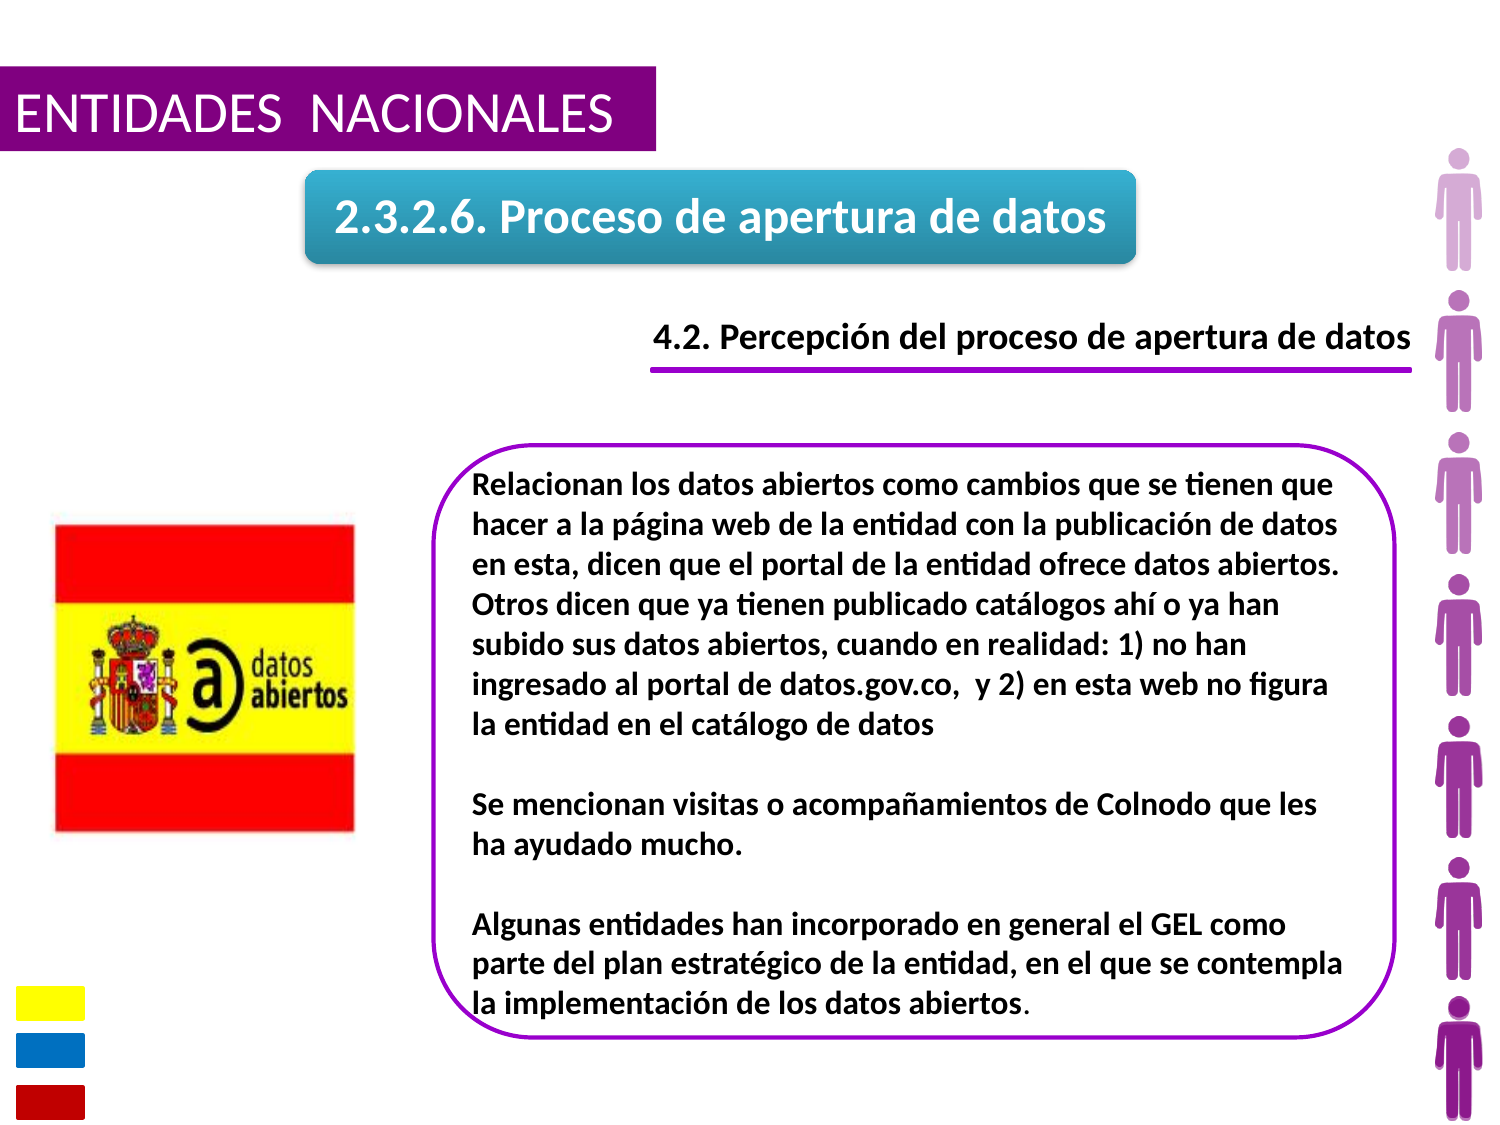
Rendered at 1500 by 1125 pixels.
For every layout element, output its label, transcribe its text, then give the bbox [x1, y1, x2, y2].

text_box [1366, 471, 1397, 1012]
text_box ENTIDADES NACIONALES [0, 66, 657, 152]
text_box [16, 1033, 85, 1068]
picture [0, 480, 411, 880]
picture [1434, 857, 1482, 980]
text_box [16, 986, 85, 1021]
picture [1434, 290, 1482, 413]
picture [1434, 573, 1482, 696]
text_box Relacionan los datos abiertos como cambios que se tienen que hacer a la página web de la entidad con la publicación de datos en esta, dicen que el portal de la entidad ofrece datos abiertos. Otros dicen que ya tienen publicado catálogos ahí o ya han subido sus datos abiertos, cuando en realidad: 1) no han ingresado al portal de datos.gov.co, y 2) en esta web no figura la entidad en el catálogo de datos Se mencionan visitas o acompañamientos de Colnodo que les ha ayudado mucho. Algunas entidades han incorporado en general el GEL como parte del plan estratégico de la entidad, en el que se contempla la implementación de los datos abiertos. [457, 455, 1366, 1029]
picture [1434, 715, 1483, 838]
text_box [650, 367, 1412, 373]
picture [1434, 432, 1482, 555]
text_box [16, 1085, 85, 1120]
text_box 4.2. Percepción del proceso de apertura de datos [638, 304, 1427, 365]
text_box [484, 443, 1344, 455]
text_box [304, 163, 1137, 271]
text_box [431, 476, 457, 1006]
picture [1434, 996, 1483, 1122]
picture [1434, 148, 1482, 271]
text_box [487, 1029, 1341, 1040]
